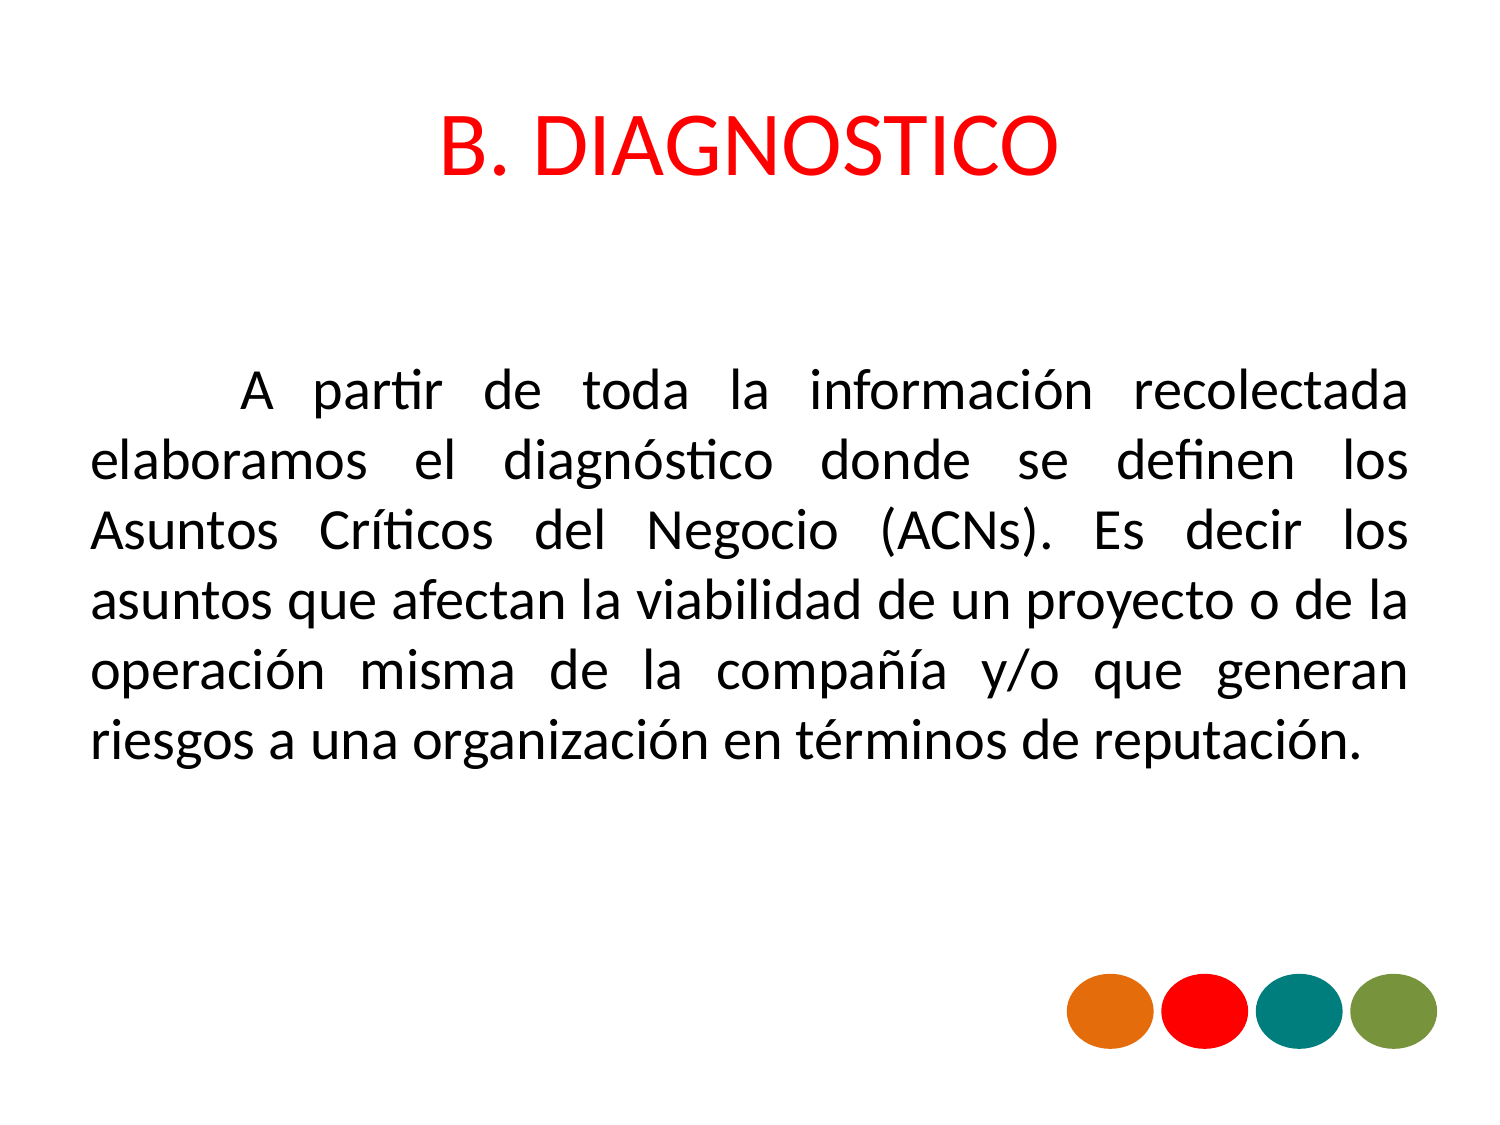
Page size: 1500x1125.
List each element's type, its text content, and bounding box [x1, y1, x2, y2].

text_box [1066, 973, 1154, 1049]
text_box [1255, 973, 1343, 1049]
text_box [1161, 973, 1249, 1049]
list A partir de toda la información recolectada elaboramos el diagnóstico donde se definen los Asuntos Críticos del Negocio (ACNs). Es decir los asuntos que afectan la viabilidad de un proyecto o de la operación misma de la compañía y/o que generan riesgos a una organización en términos de reputación. [75, 262, 1425, 1005]
title B. DIAGNOSTICO [75, 45, 1425, 233]
text_box [1350, 973, 1438, 1049]
